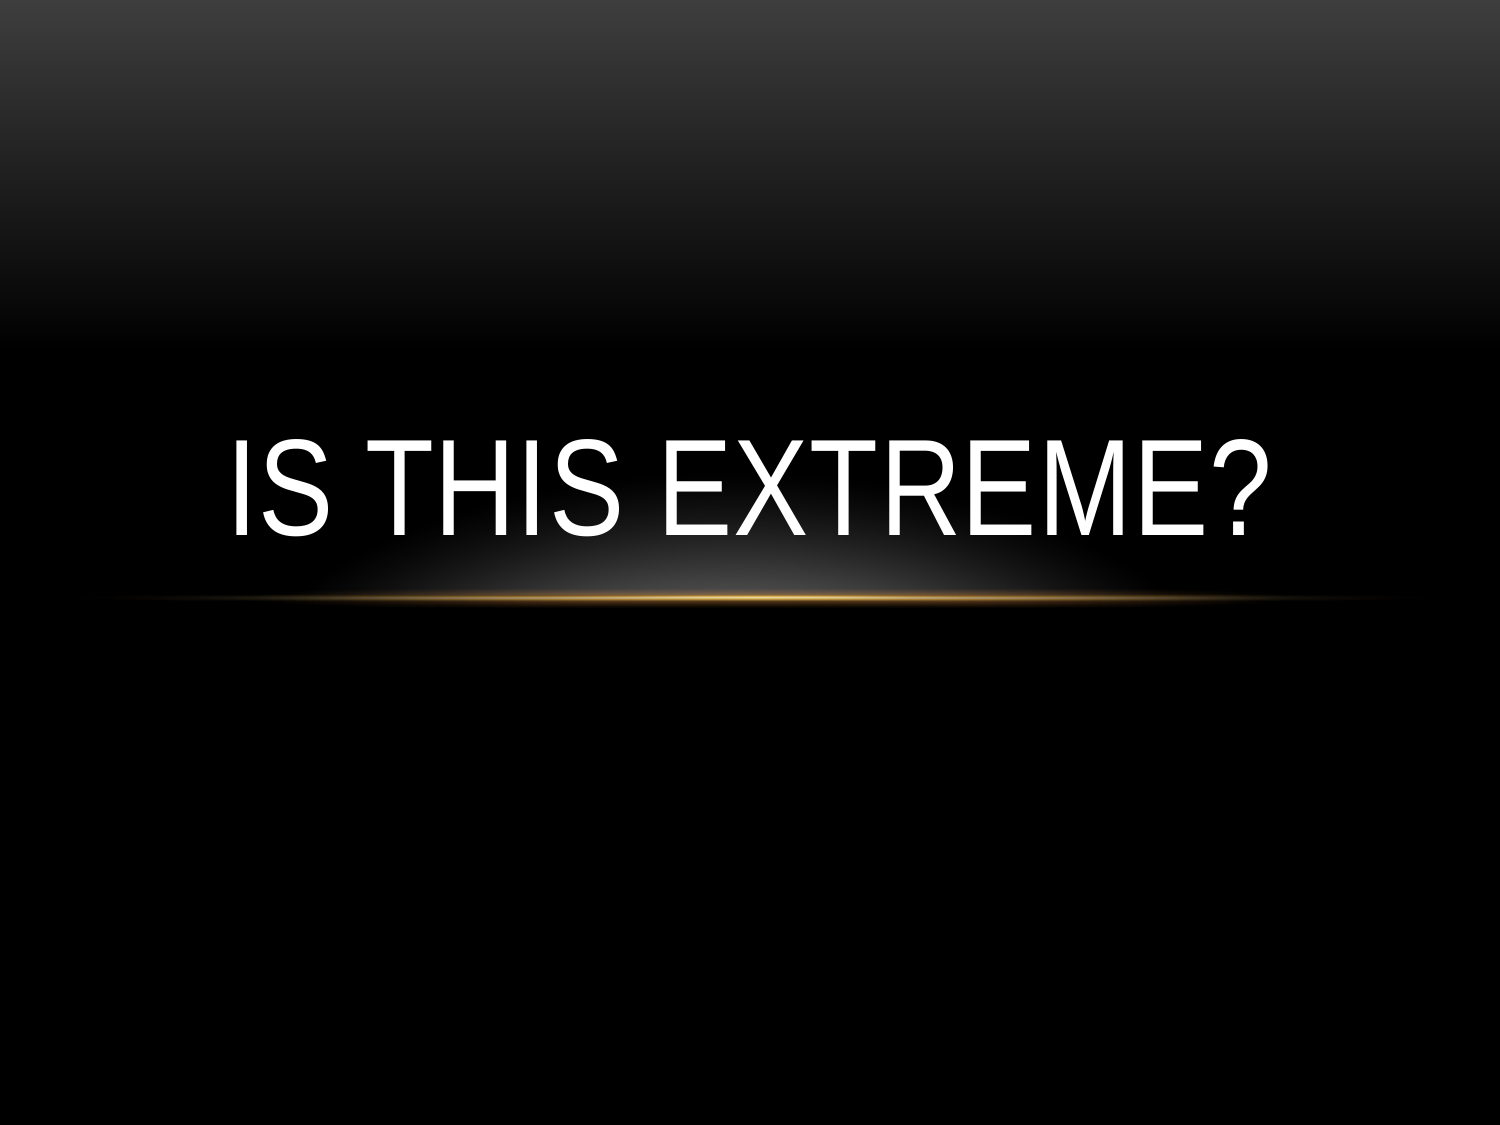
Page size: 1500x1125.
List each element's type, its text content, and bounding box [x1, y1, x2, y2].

title Is this extreme? [112, 329, 1388, 571]
picture [0, 0, 1500, 750]
